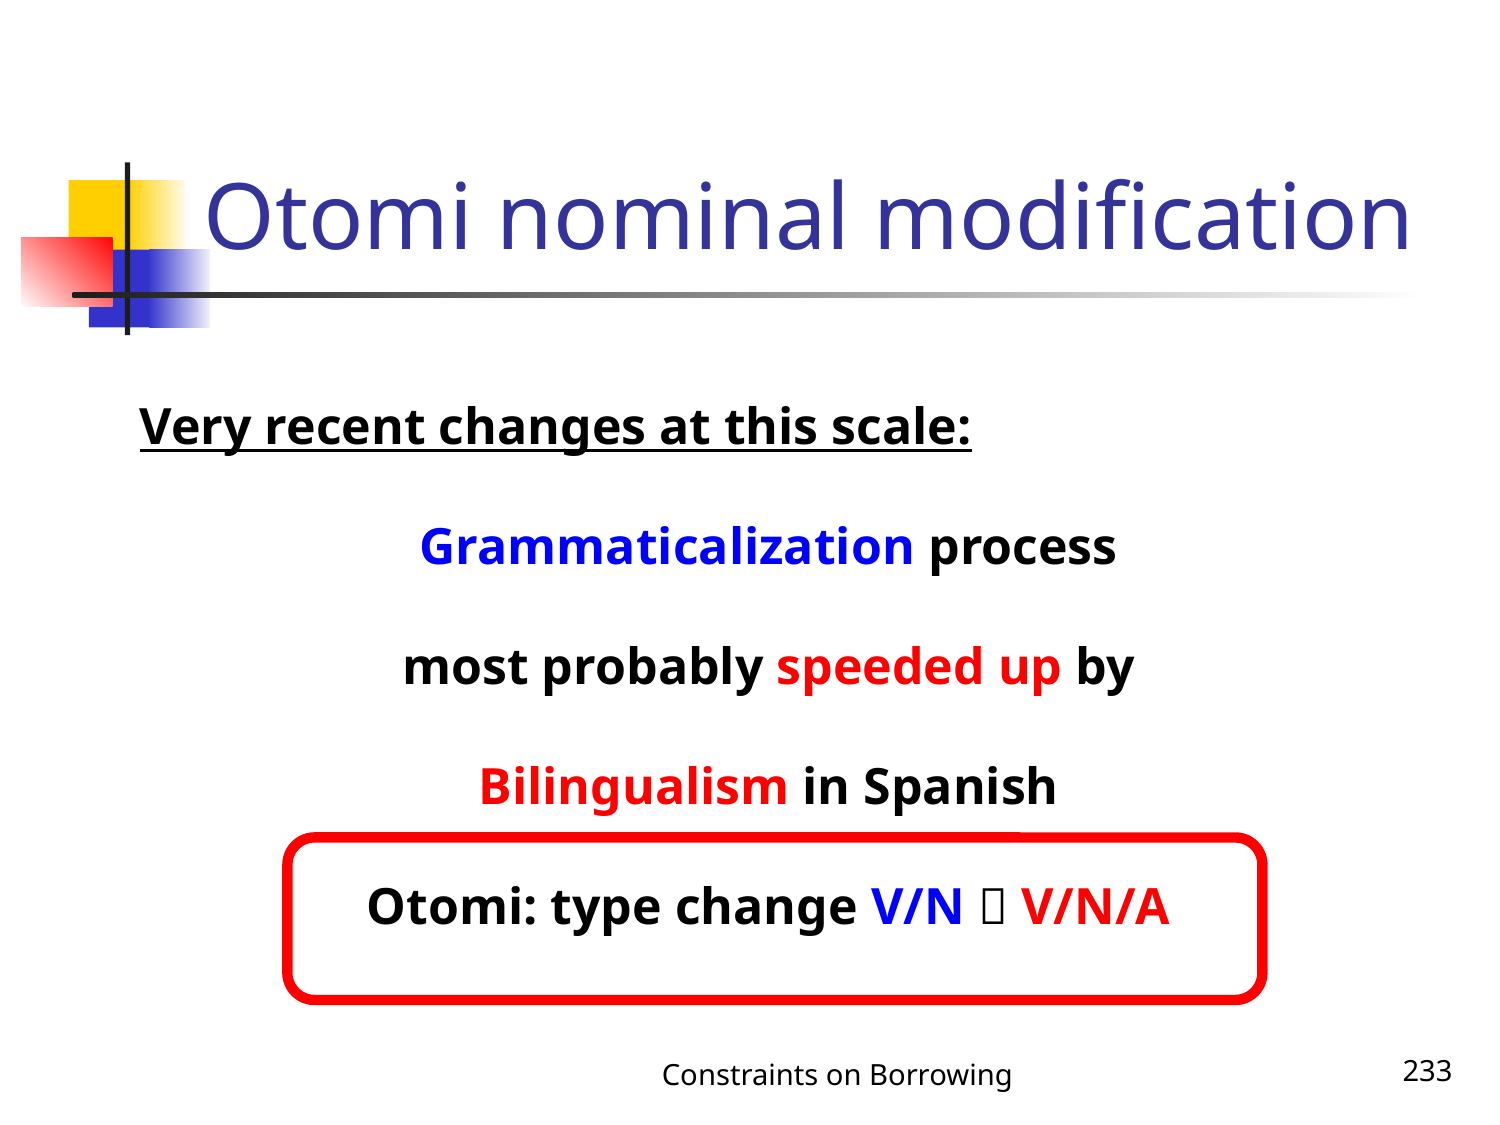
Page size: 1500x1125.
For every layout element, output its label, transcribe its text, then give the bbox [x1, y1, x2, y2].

text_box Very recent changes at this scale: Grammaticalization process most probably speeded up by Bilingualism in Spanish Otomi: type change V/N  V/N/A [124, 387, 1413, 1063]
slide_number 233 [1154, 1023, 1468, 1100]
text_box [287, 837, 1263, 1000]
footer Constraints on Borrowing [599, 1063, 1076, 1100]
title Otomi nominal modification [188, 34, 1468, 276]
